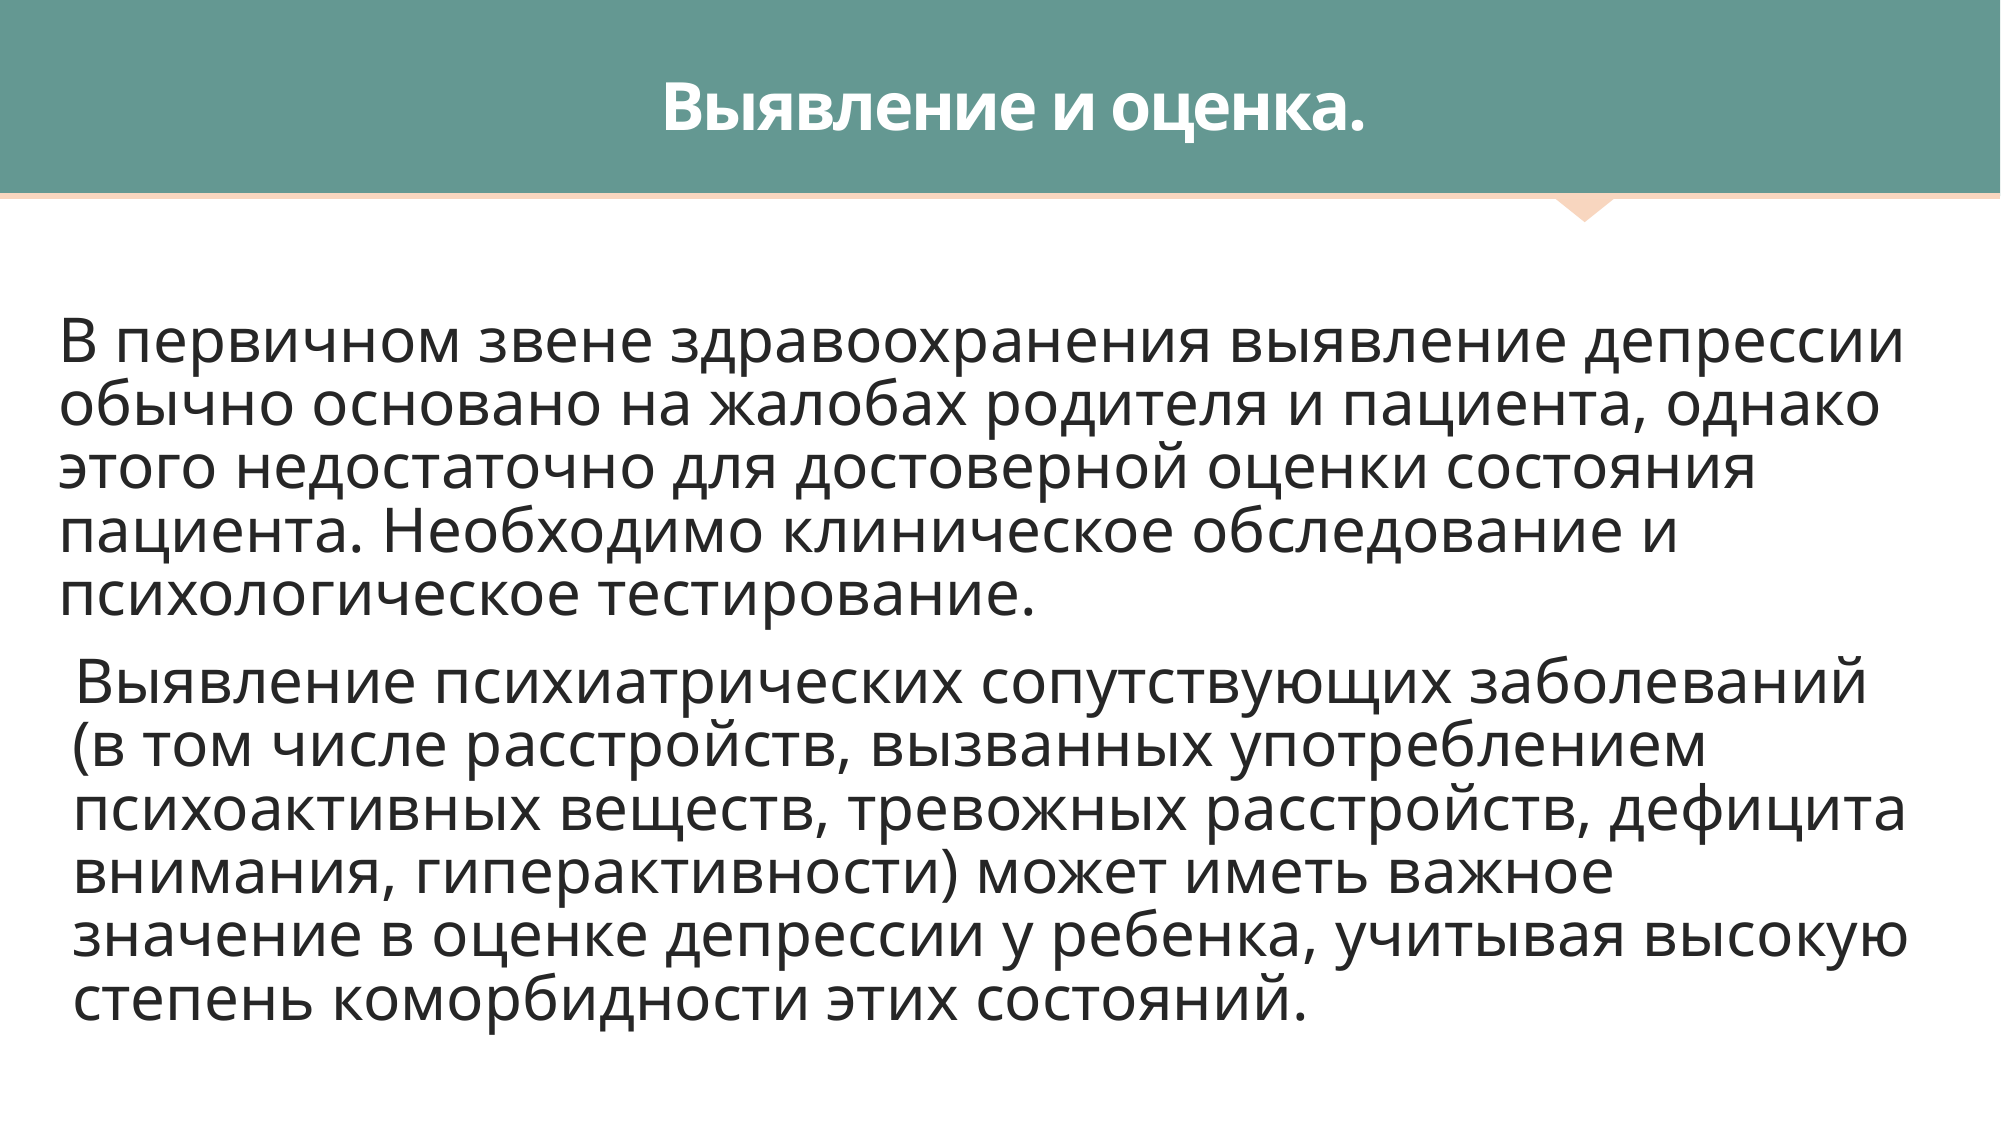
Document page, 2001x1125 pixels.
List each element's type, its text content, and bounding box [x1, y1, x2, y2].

list В первичном звене здравоохранения выявление депрессии обычно основано на жалобах родителя и пациента, однако этого недостаточно для достоверной оценки состояния пациента. Необходимо клиническое обследование и психологическое тестирование. Выявление психиатрических сопутствующих заболеваний (в том числе расстройств, вызванных употреблением психоактивных веществ, тревожных расстройств, дефицита внимания, гиперактивности) может иметь важное значение в оценке депрессии у ребенка, учитывая высокую степень коморбидности этих состояний. [43, 231, 1934, 1047]
title Выявление и оценка. [137, 24, 1905, 197]
